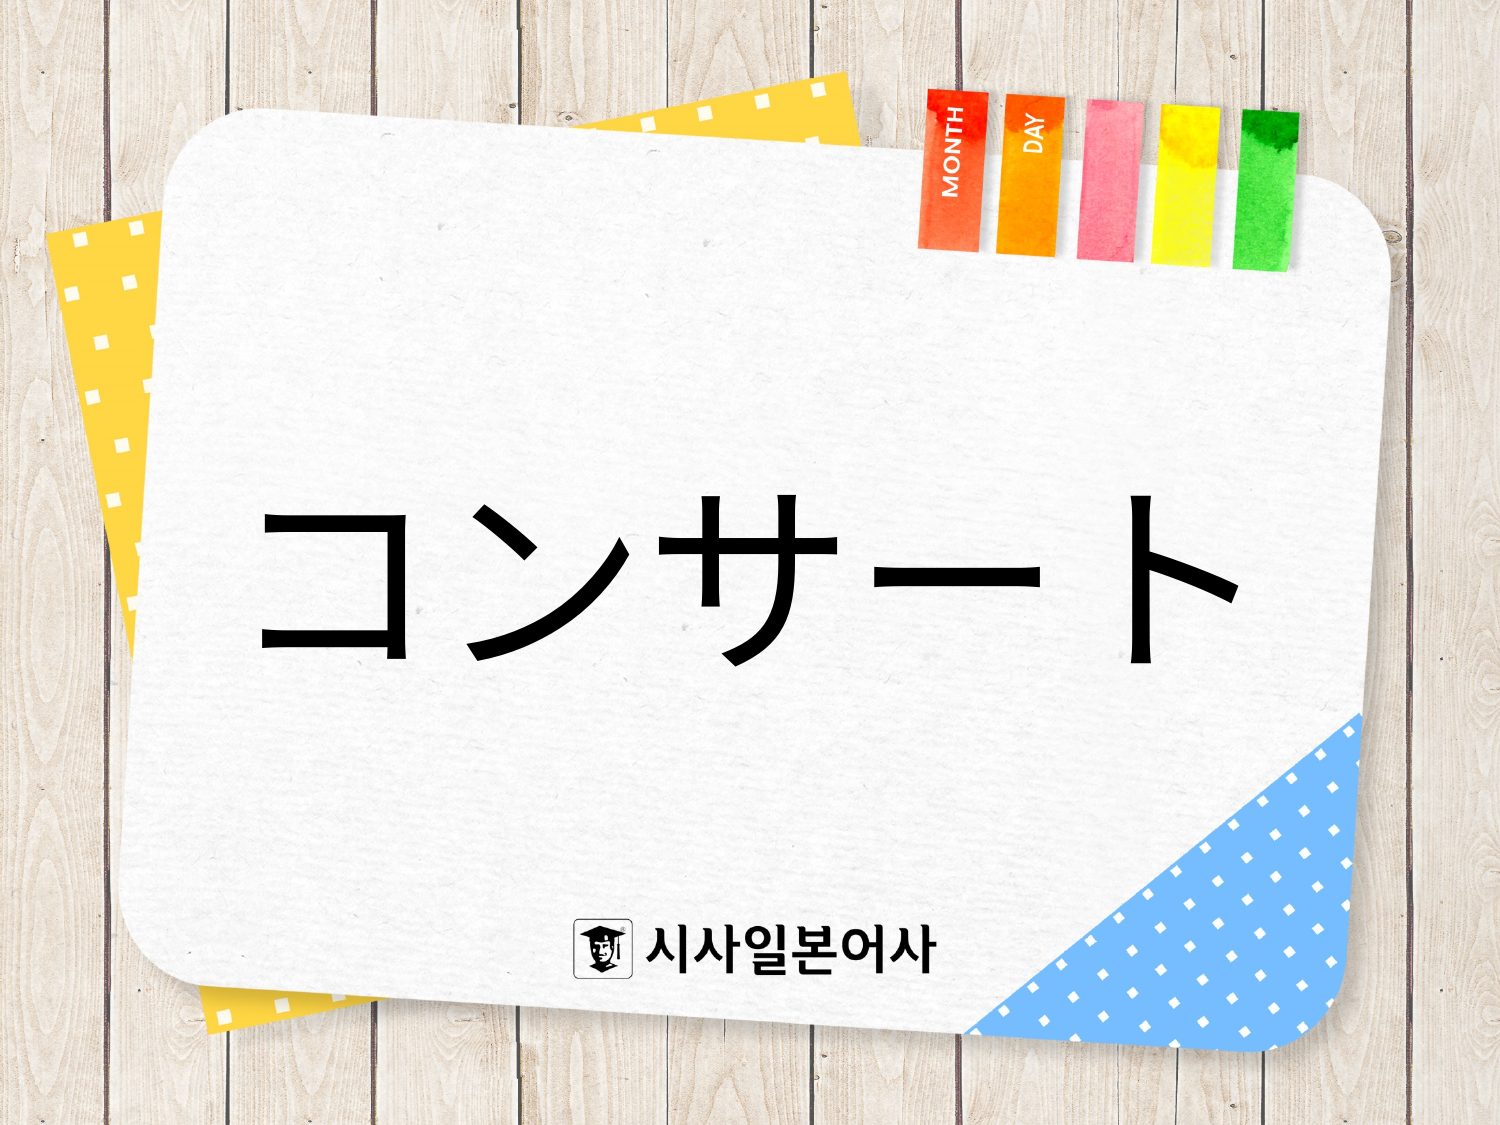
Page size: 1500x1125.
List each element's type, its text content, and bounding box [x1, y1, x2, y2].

picture [0, 0, 1500, 1125]
title コンサート [75, 338, 1425, 811]
